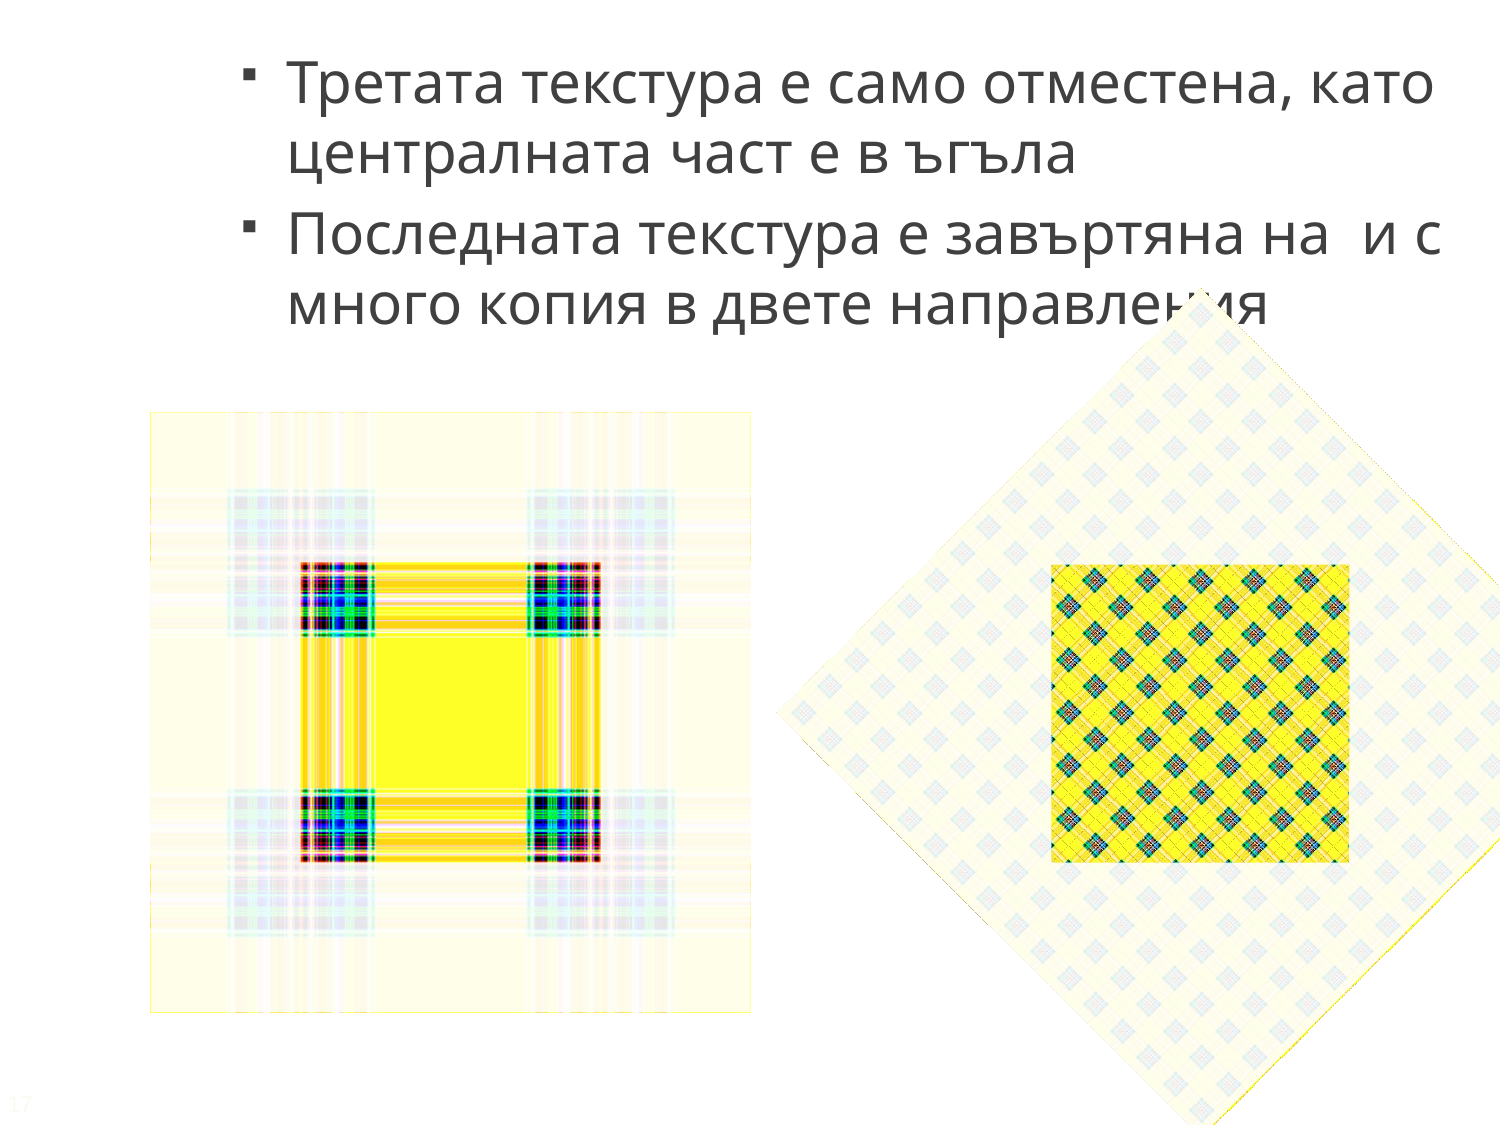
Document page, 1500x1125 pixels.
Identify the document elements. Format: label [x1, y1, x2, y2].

text_box [1082, 1022, 1319, 1125]
picture [150, 412, 751, 1013]
text_box [1075, 286, 1326, 410]
text_box [900, 412, 1500, 1014]
text_box [774, 590, 895, 835]
